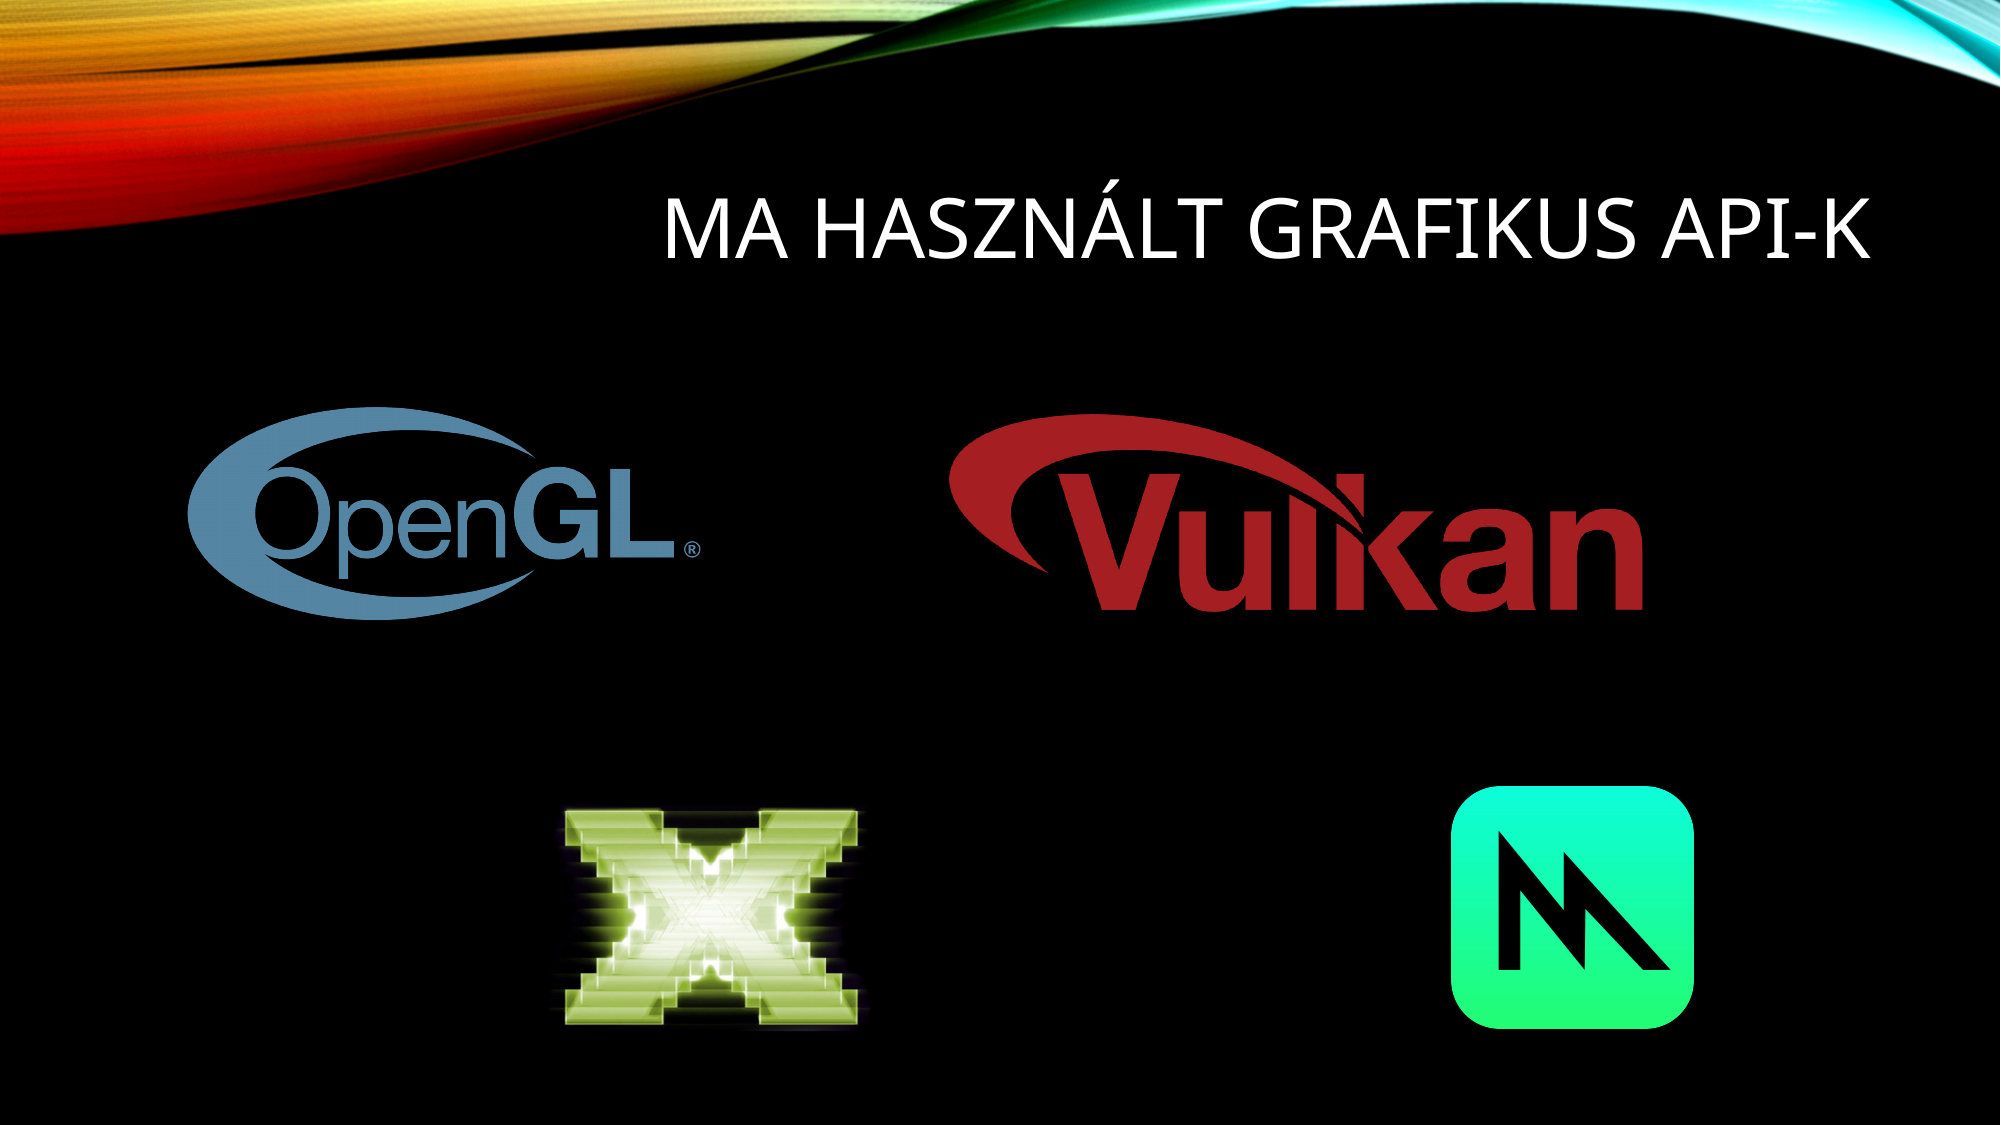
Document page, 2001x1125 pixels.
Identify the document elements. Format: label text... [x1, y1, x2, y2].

title Ma használt Grafikus API-k [474, 125, 1888, 338]
picture [474, 786, 943, 1050]
picture [160, 395, 728, 632]
picture [1451, 786, 1694, 1030]
picture [0, 0, 2000, 237]
picture [949, 414, 1695, 613]
